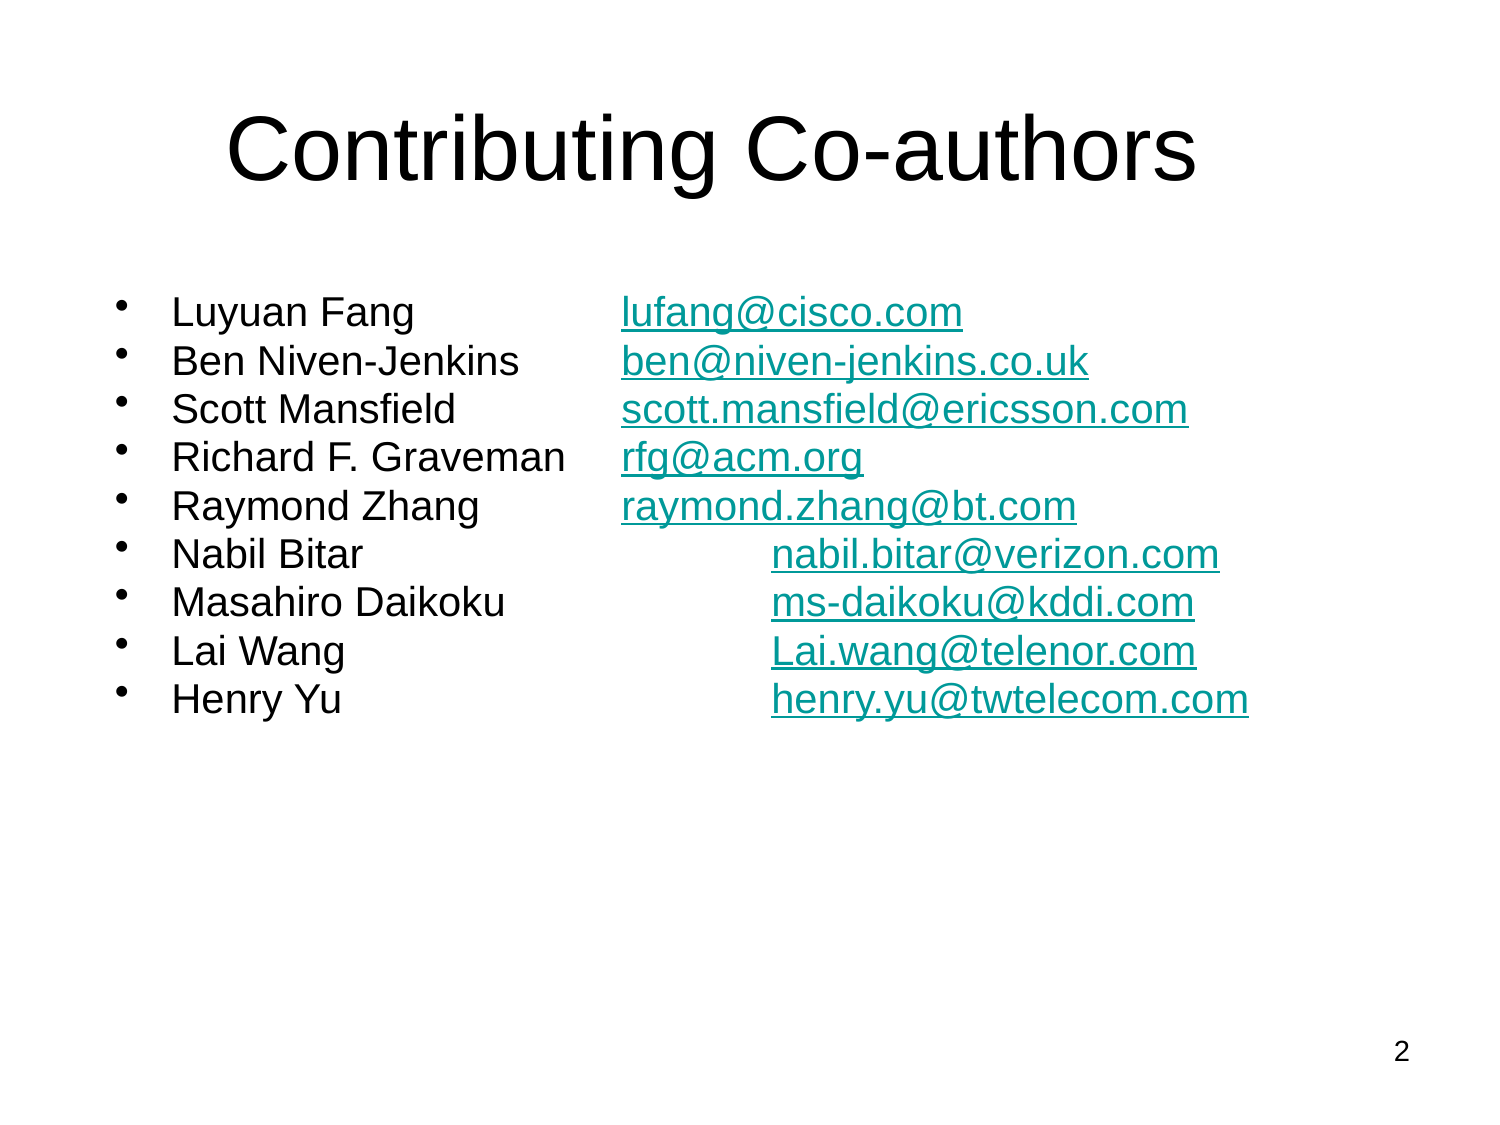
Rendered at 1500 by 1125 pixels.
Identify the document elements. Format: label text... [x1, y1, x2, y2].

title Contributing Co-authors [37, 49, 1388, 238]
list Luyuan Fang lufang@cisco.com Ben Niven-Jenkins ben@niven-jenkins.co.uk Scott Mansfield scott.mansfield@ericsson.com Richard F. Graveman rfg@acm.org Raymond Zhang raymond.zhang@bt.com Nabil Bitar nabil.bitar@verizon.com Masahiro Daikoku ms-daikoku@kddi.com Lai Wang Lai.wang@telenor.com Henry Yu henry.yu@twtelecom.com [99, 287, 1451, 1031]
slide_number 2 [1074, 1024, 1426, 1103]
